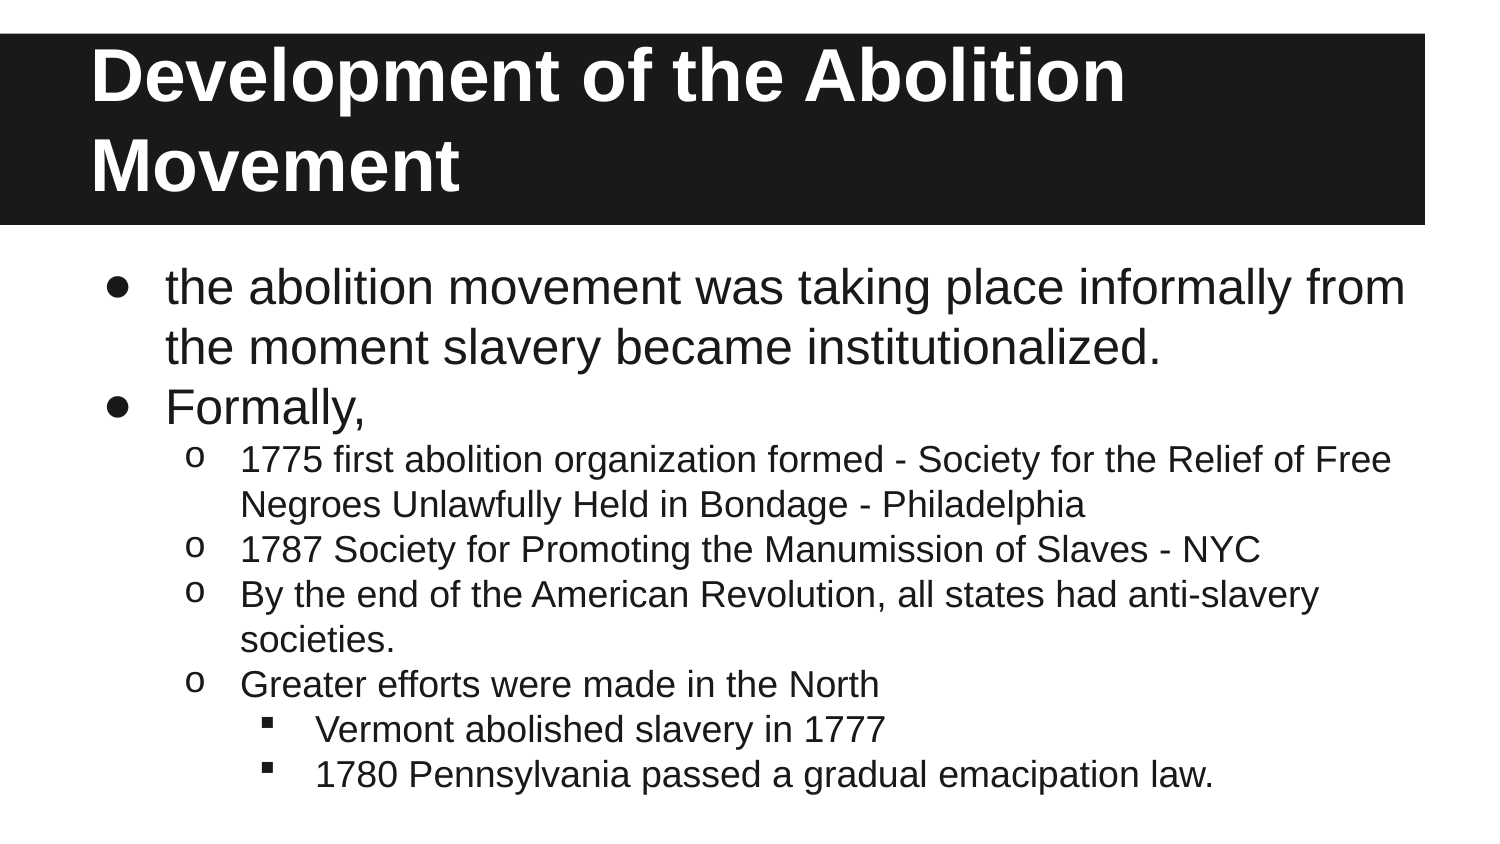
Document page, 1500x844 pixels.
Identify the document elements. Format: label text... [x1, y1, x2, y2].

title Development of the Abolition Movement [75, 33, 1425, 221]
list the abolition movement was taking place informally from the moment slavery became institutionalized. Formally, 1775 first abolition organization formed - Society for the Relief of Free Negroes Unlawfully Held in Bondage - Philadelphia 1787 Society for Promoting the Manumission of Slaves - NYC By the end of the American Revolution, all states had anti-slavery societies. Greater efforts were made in the North Vermont abolished slavery in 1777 1780 Pennsylvania passed a gradual emacipation law. [75, 239, 1425, 808]
